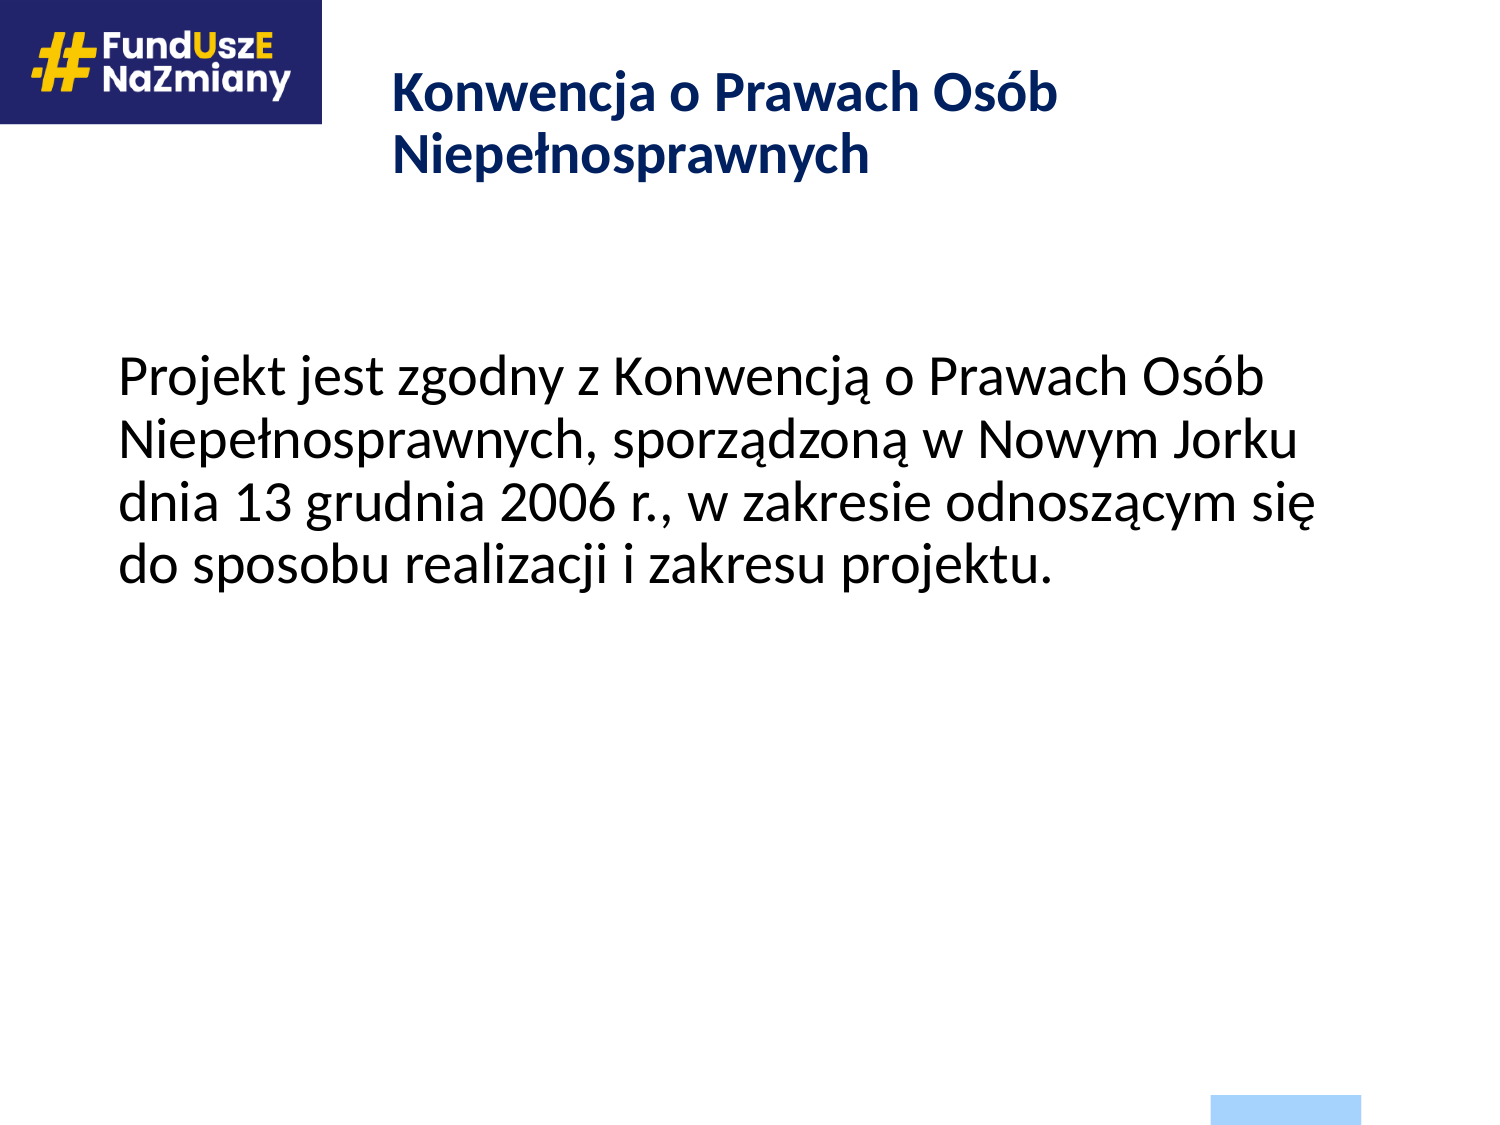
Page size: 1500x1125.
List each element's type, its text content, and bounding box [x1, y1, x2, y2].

picture [0, 0, 1500, 1125]
title Konwencja o Prawach Osób Niepełnosprawnych [377, 14, 1397, 233]
list Projekt jest zgodny z Konwencją o Prawach Osób Niepełnosprawnych, sporządzoną w Nowym Jorku dnia 13 grudnia 2006 r., w zakresie odnoszącym się do sposobu realizacji i zakresu projektu. [103, 337, 1397, 1048]
